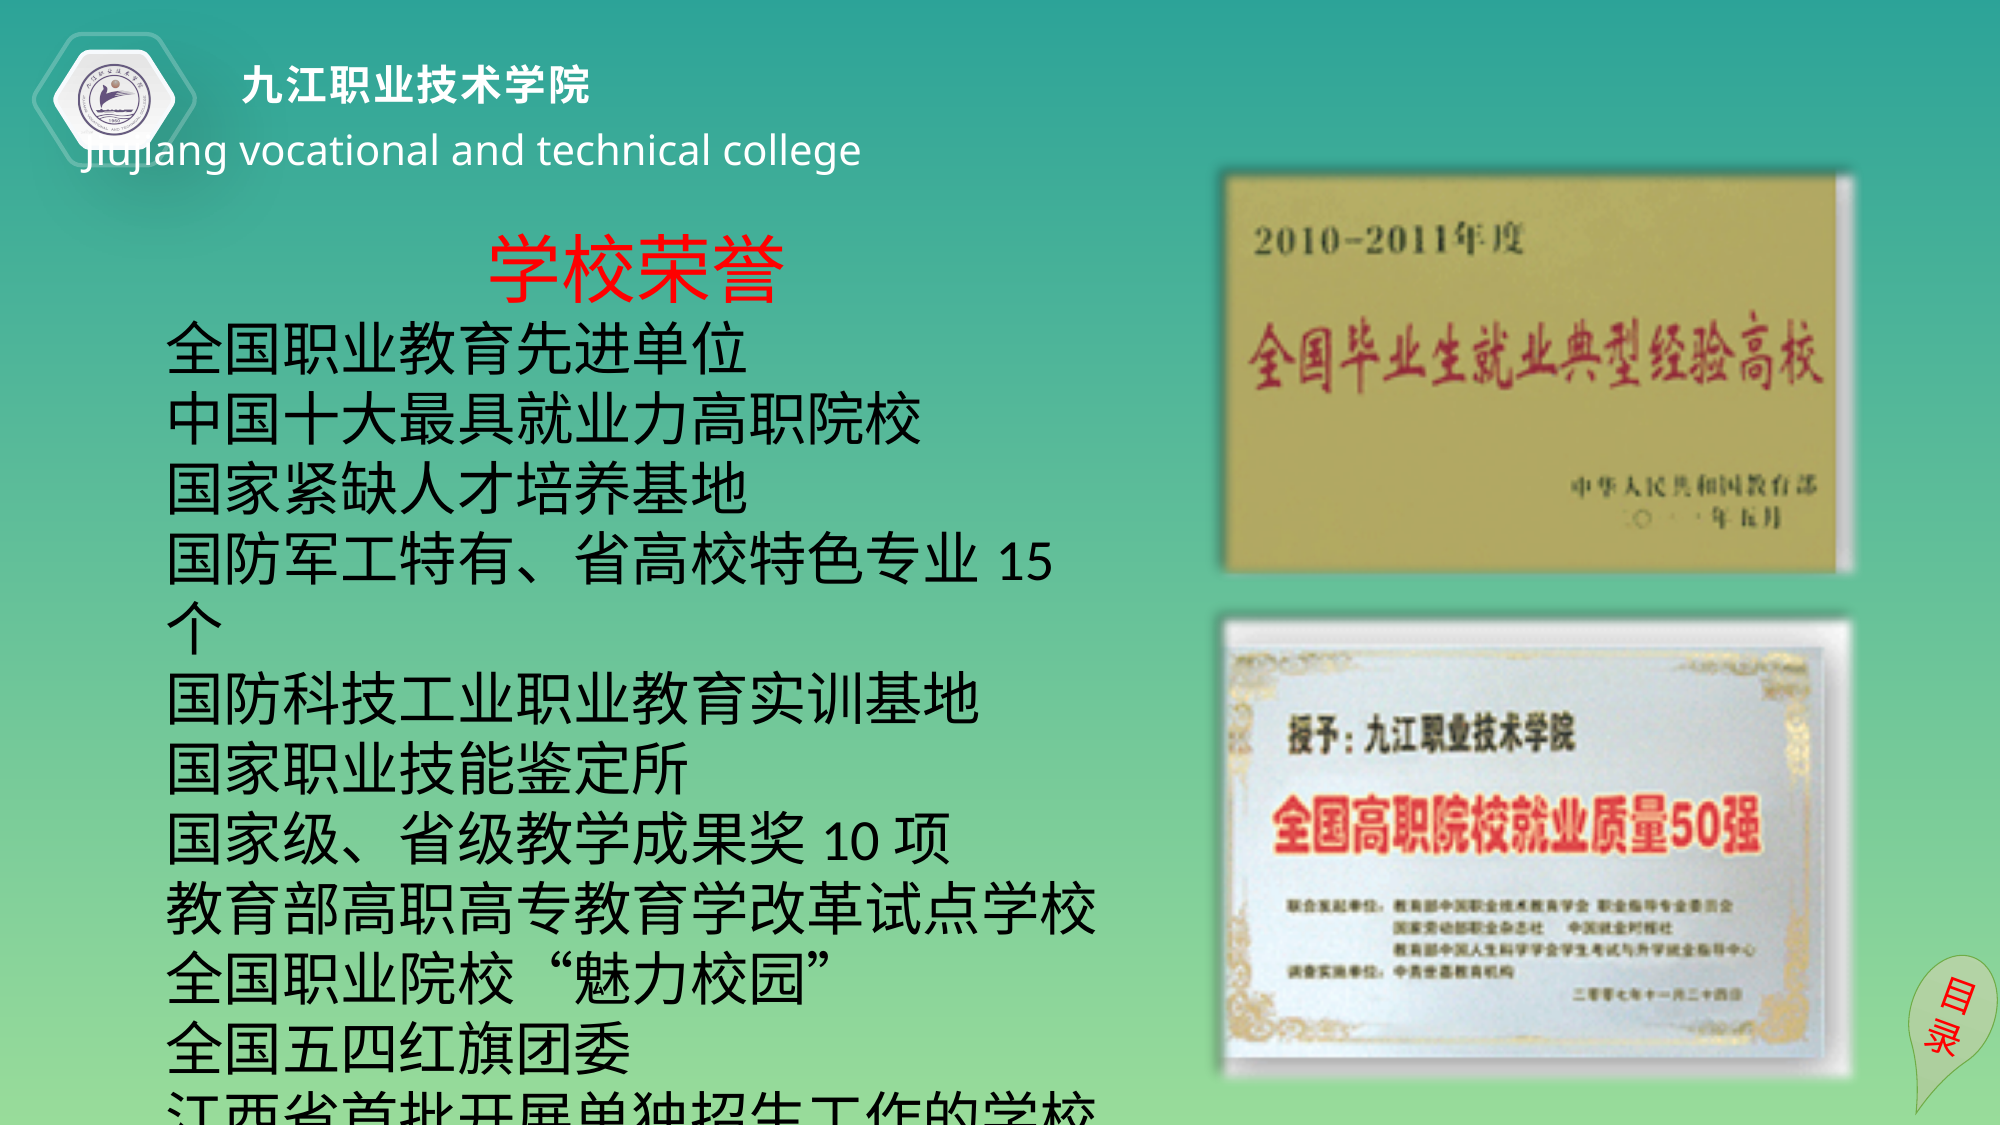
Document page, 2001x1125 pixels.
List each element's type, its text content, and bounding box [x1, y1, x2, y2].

text_box Jiujiang vocational and technical college [69, 116, 877, 182]
text_box 九江职业技术学院 [226, 51, 720, 116]
text_box 学校荣誉 全国职业教育先进单位 中国十大最具就业力高职院校 国家紧缺人才培养基地 国防军工特有、省高校特色专业15个 国防科技工业职业教育实训基地 国家职业技能鉴定所 国家级、省级教学成果奖10项 教育部高职高专教育学改革试点学校 全国职业院校“魅力校园” 全国五四红旗团委 江西省首批开展单独招生工作的学校 [151, 214, 1122, 1125]
text_box 目录 [1908, 954, 1998, 1116]
picture [1213, 609, 1861, 1087]
picture [1210, 165, 1864, 582]
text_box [33, 33, 195, 166]
